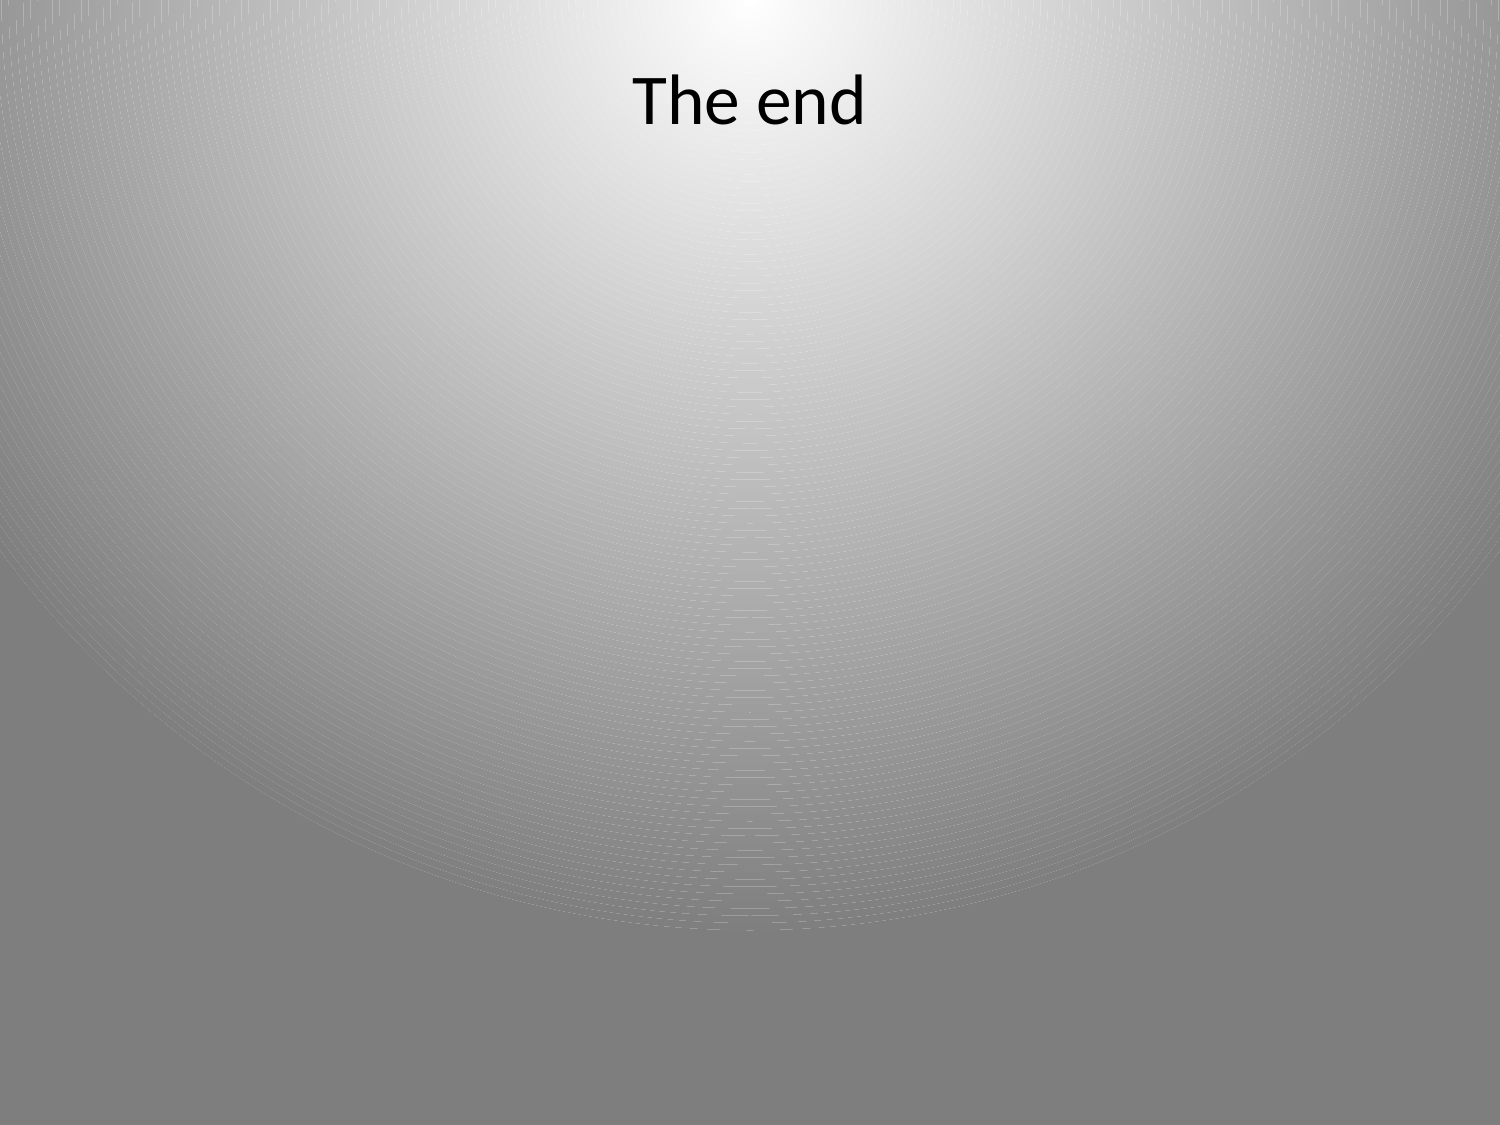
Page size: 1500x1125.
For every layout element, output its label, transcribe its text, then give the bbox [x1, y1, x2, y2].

title The end [75, 45, 1425, 233]
